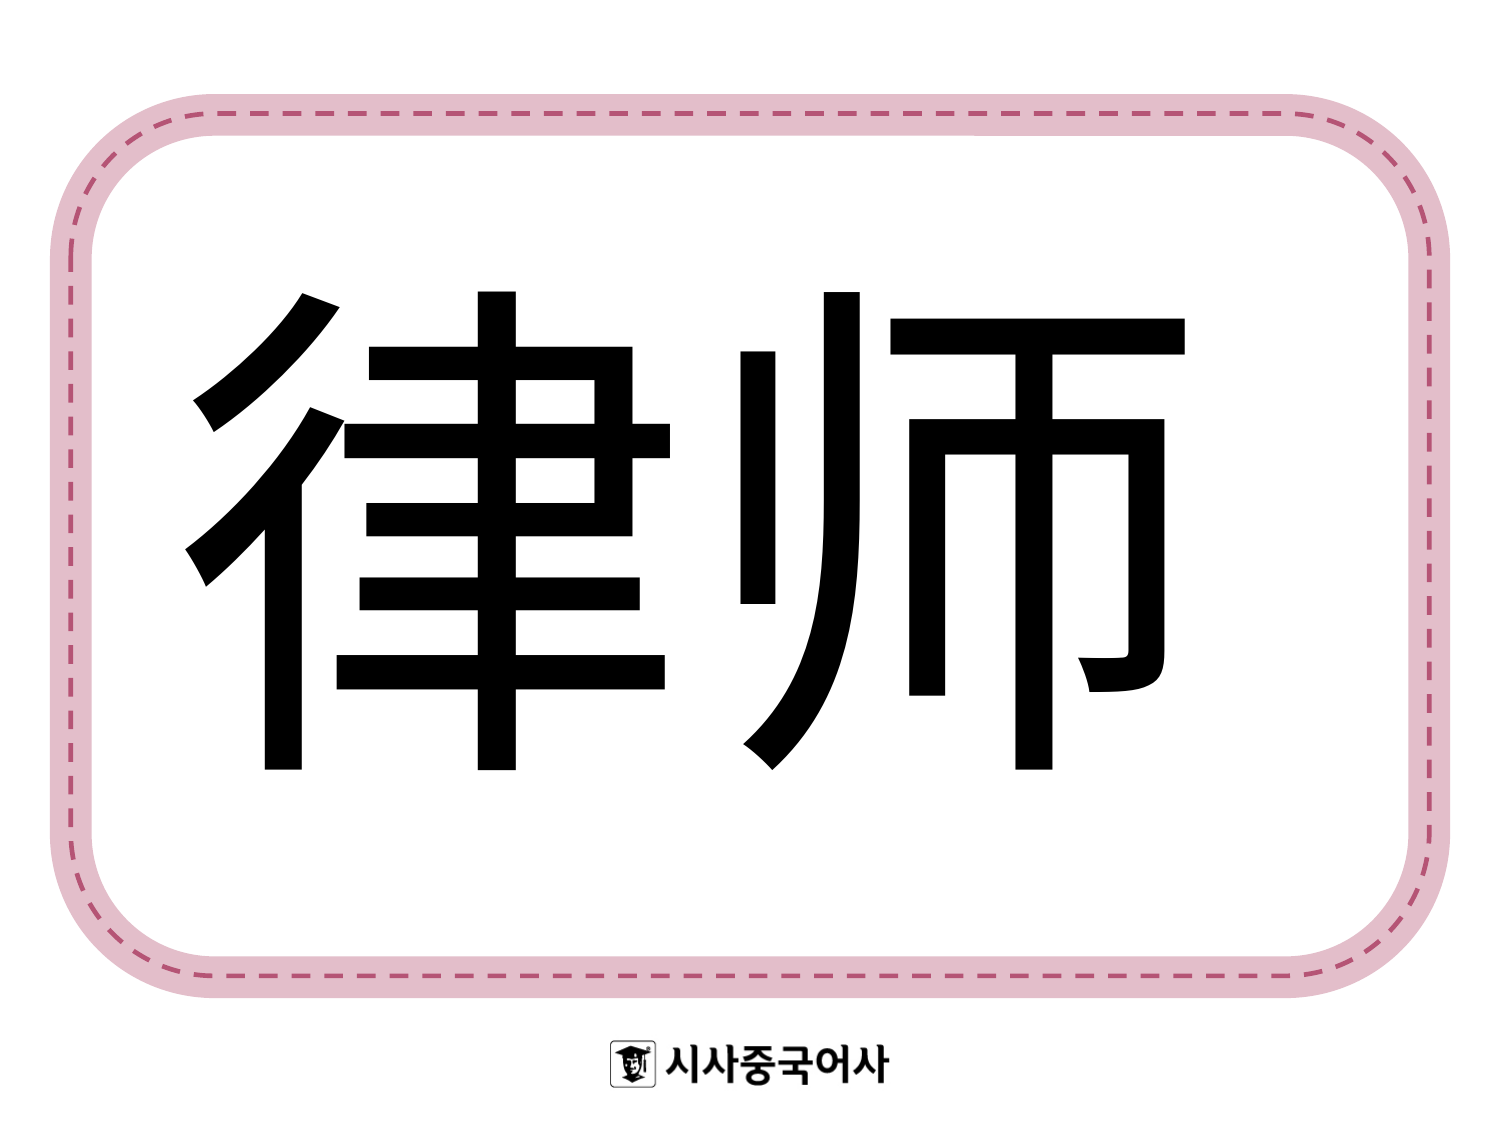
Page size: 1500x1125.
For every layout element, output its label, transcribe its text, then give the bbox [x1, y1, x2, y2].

picture [602, 1034, 898, 1094]
text_box 律师 [145, 189, 1354, 853]
